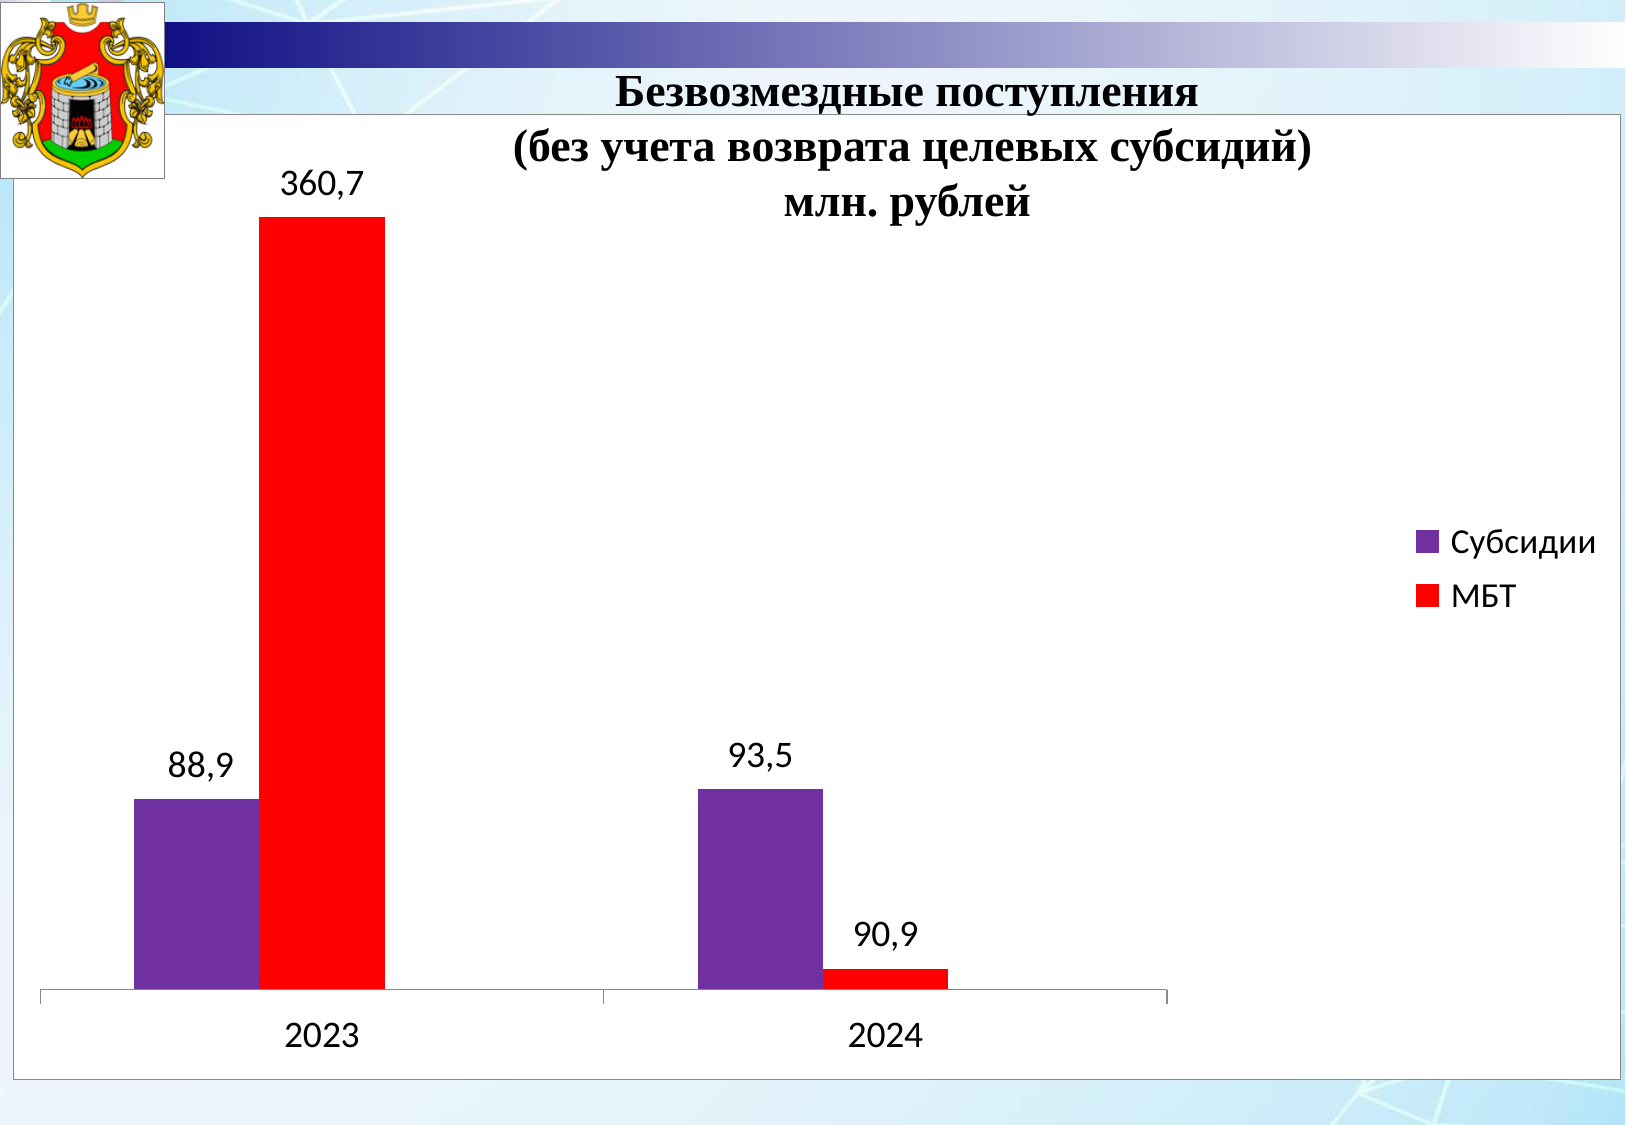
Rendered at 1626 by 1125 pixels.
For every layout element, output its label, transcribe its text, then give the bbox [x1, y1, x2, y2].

picture [0, 0, 1626, 1125]
text_box Безвозмездные поступления (без учета возврата целевых субсидий) млн. рублей [443, 53, 1371, 107]
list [6, 108, 1625, 1085]
